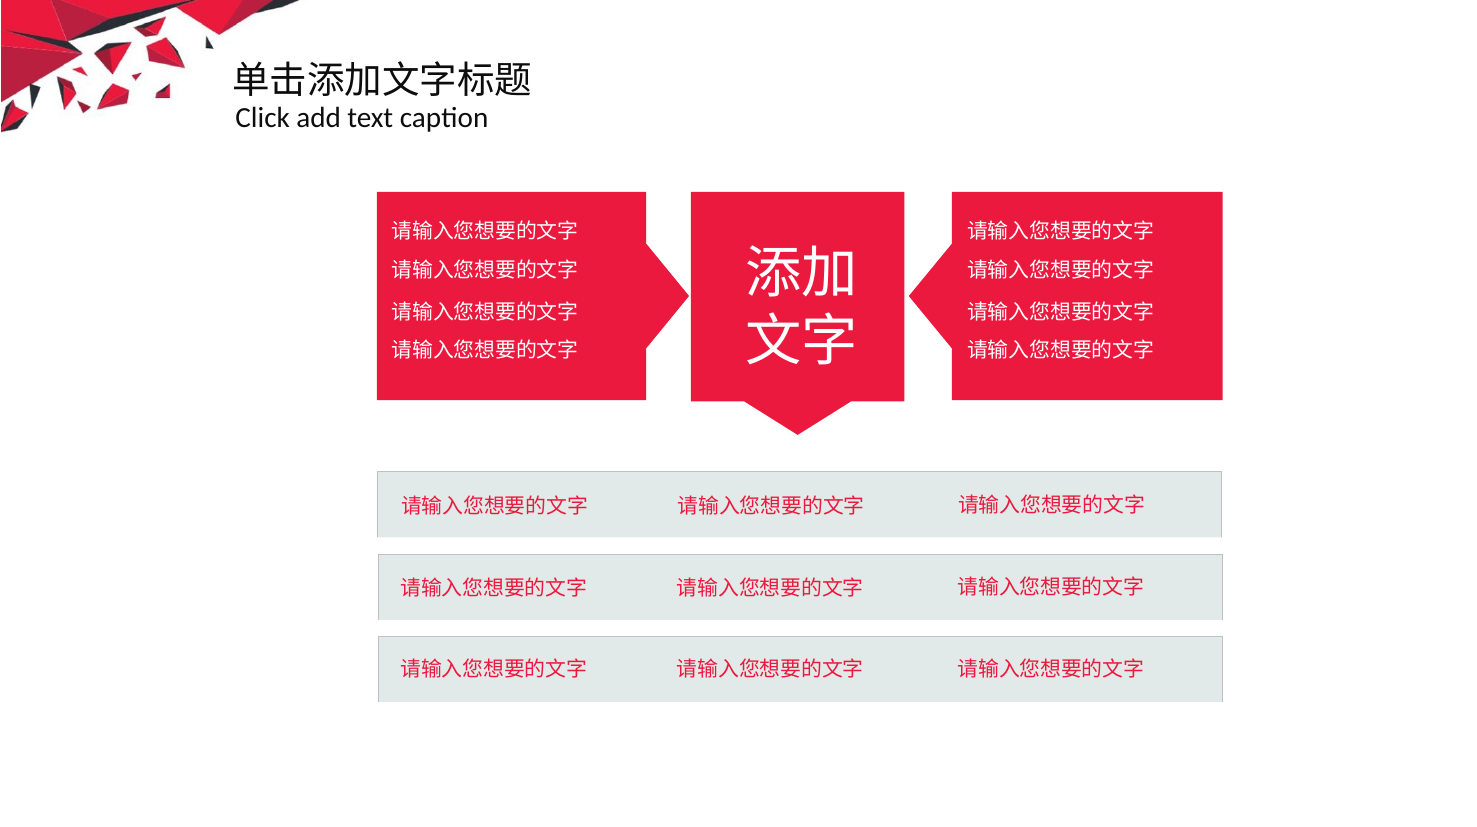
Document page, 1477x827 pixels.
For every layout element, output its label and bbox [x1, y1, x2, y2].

text_box [377, 553, 1248, 622]
text_box [1036, 191, 1258, 401]
text_box [690, 191, 1036, 436]
picture [0, 0, 810, 452]
text_box [376, 191, 689, 401]
text_box [377, 636, 1248, 704]
text_box [214, 107, 1477, 808]
text_box [376, 471, 1249, 540]
